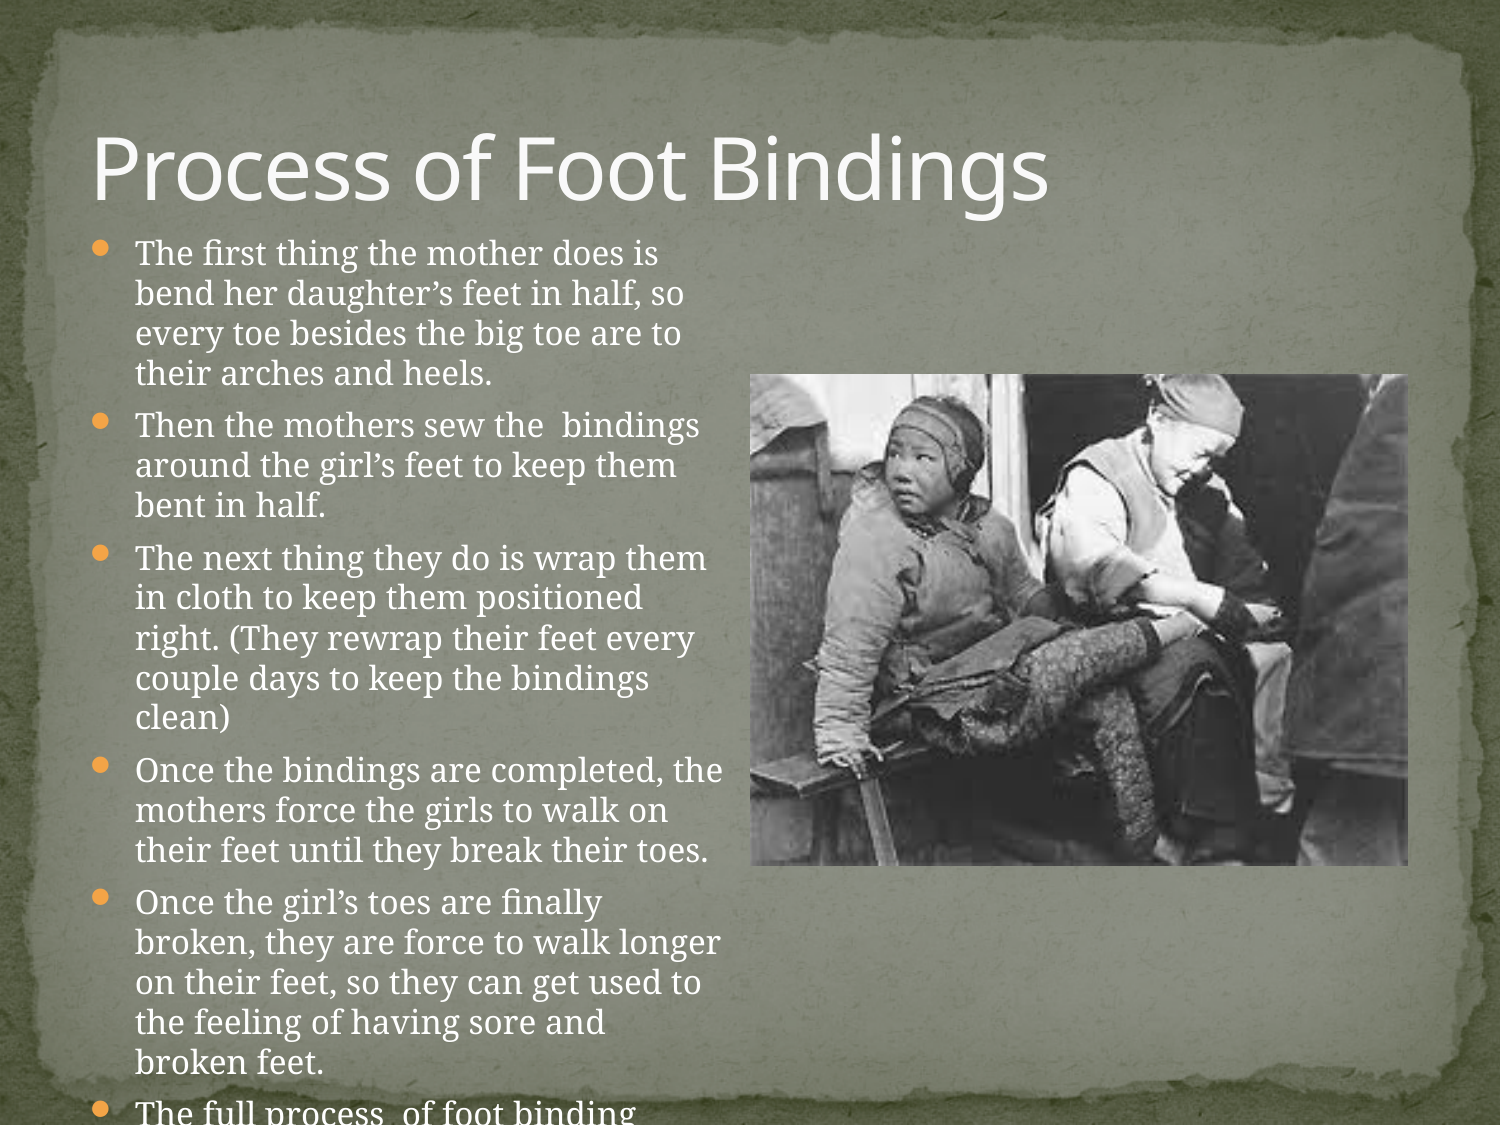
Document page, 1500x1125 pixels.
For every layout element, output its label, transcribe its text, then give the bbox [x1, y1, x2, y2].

list The first thing the mother does is bend her daughter’s feet in half, so every toe besides the big toe are to their arches and heels. Then the mothers sew the bindings around the girl’s feet to keep them bent in half. The next thing they do is wrap them in cloth to keep them positioned right. (They rewrap their feet every couple days to keep the bindings clean) Once the bindings are completed, the mothers force the girls to walk on their feet until they break their toes. Once the girl’s toes are finally broken, they are force to walk longer on their feet, so they can get used to the feeling of having sore and broken feet. The full process of foot binding takes about two to three years. [75, 224, 741, 975]
picture [750, 374, 1408, 866]
title Process of Foot Bindings [74, 24, 1425, 225]
